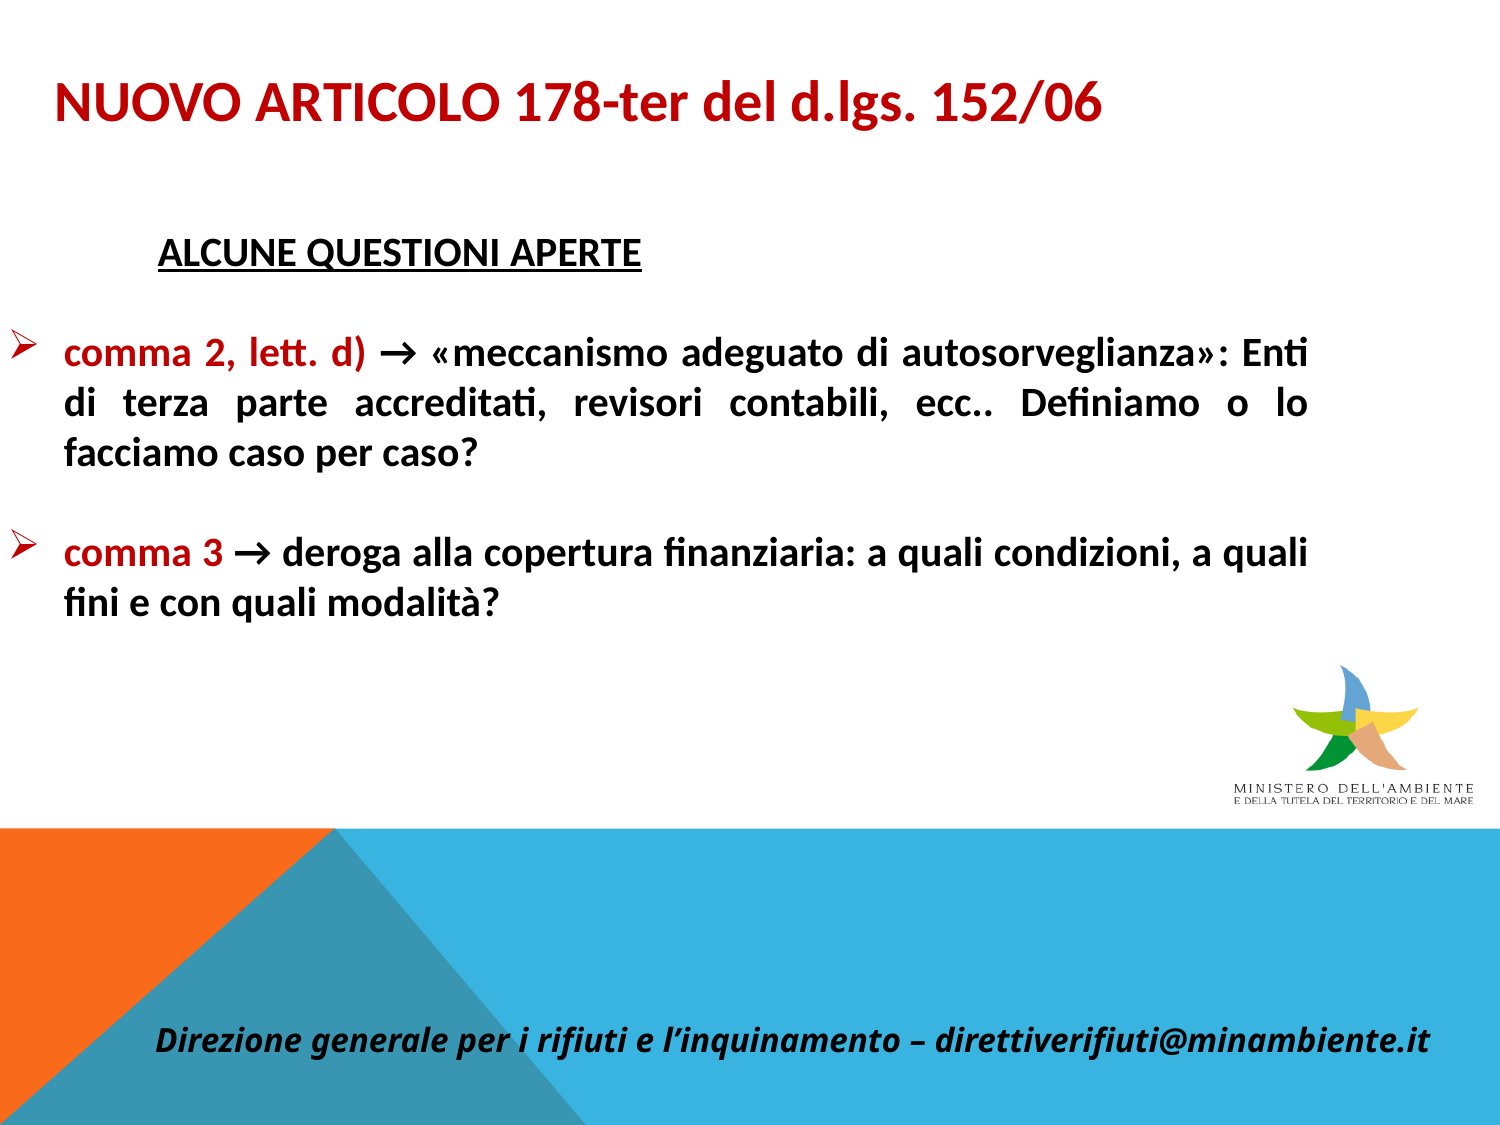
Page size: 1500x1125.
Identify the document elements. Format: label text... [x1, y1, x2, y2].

picture [1233, 665, 1473, 804]
text_box Direzione generale per i rifiuti e l’inquinamento – direttiverifiuti@minambiente.it [147, 1012, 1500, 1067]
title NUOVO ARTICOLO 178-ter del d.lgs. 152/06 [47, 52, 1406, 144]
text_box ALCUNE QUESTIONI APERTE comma 2, lett. d) → «meccanismo adeguato di autosorveglianza»: Enti di terza parte accreditati, revisori contabili, ecc.. Definiamo o lo facciamo caso per caso? comma 3 → deroga alla copertura finanziaria: a quali condizioni, a quali fini e con quali modalità? [0, 217, 1317, 833]
